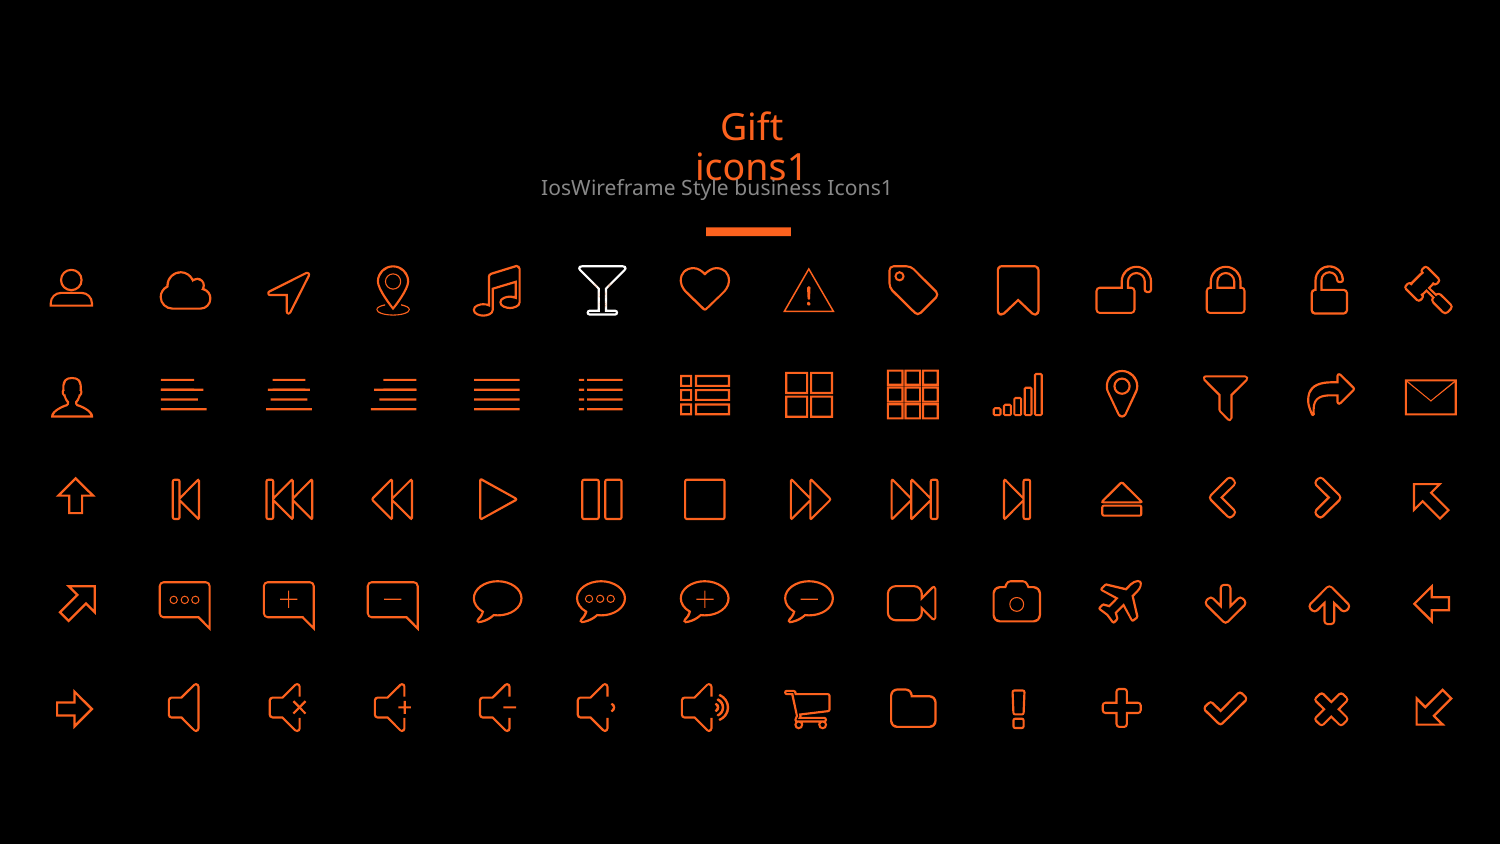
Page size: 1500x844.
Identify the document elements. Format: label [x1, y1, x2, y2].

text_box [1404, 379, 1457, 416]
text_box [886, 585, 937, 622]
text_box [679, 580, 730, 624]
text_box [684, 478, 726, 521]
text_box [1101, 481, 1143, 517]
text_box [886, 369, 939, 420]
text_box [171, 478, 201, 521]
text_box [575, 580, 627, 624]
text_box [1095, 265, 1153, 314]
text_box [472, 580, 523, 624]
text_box [472, 264, 521, 317]
text_box [56, 688, 94, 730]
text_box [890, 478, 939, 521]
text_box [167, 683, 200, 733]
text_box [49, 268, 94, 307]
text_box [1105, 369, 1139, 418]
text_box [158, 581, 211, 632]
text_box [267, 271, 311, 315]
text_box [578, 378, 623, 411]
text_box [581, 478, 600, 521]
text_box [1310, 265, 1349, 315]
text_box [1314, 476, 1342, 519]
text_box [1013, 372, 1043, 417]
text_box [370, 378, 417, 411]
text_box [1204, 583, 1247, 624]
text_box [785, 371, 834, 418]
text_box [890, 688, 937, 728]
text_box [1002, 478, 1032, 521]
text_box [784, 689, 831, 730]
text_box [58, 585, 96, 623]
text_box [578, 265, 627, 316]
text_box [266, 378, 312, 411]
text_box [680, 683, 730, 733]
text_box [992, 403, 1012, 417]
text_box [265, 478, 314, 521]
text_box [782, 267, 835, 313]
text_box [679, 267, 731, 311]
text_box [1205, 265, 1246, 314]
text_box [604, 478, 623, 521]
text_box [55, 476, 96, 515]
text_box [160, 378, 207, 411]
text_box [576, 683, 616, 733]
text_box [1101, 687, 1142, 728]
text_box [679, 374, 731, 416]
text_box [1098, 579, 1142, 624]
text_box [1203, 375, 1249, 422]
text_box [784, 580, 834, 624]
text_box [996, 265, 1040, 316]
text_box [1203, 691, 1248, 726]
text_box [1012, 717, 1025, 730]
text_box [478, 683, 517, 733]
text_box [376, 265, 410, 316]
text_box [992, 580, 1041, 623]
text_box [479, 478, 518, 521]
text_box [474, 378, 520, 411]
text_box [366, 581, 419, 632]
text_box [789, 478, 832, 521]
text_box [1308, 585, 1351, 626]
text_box [1415, 688, 1453, 726]
text_box [1412, 583, 1451, 624]
text_box [888, 265, 939, 316]
text_box [1404, 265, 1453, 315]
text_box [159, 271, 212, 310]
text_box [1307, 373, 1356, 417]
text_box [1412, 483, 1451, 521]
text_box [51, 376, 94, 418]
text_box [585, 99, 850, 237]
text_box [1314, 692, 1349, 727]
text_box [1011, 689, 1026, 716]
text_box [262, 581, 315, 632]
text_box [373, 683, 411, 733]
text_box [268, 683, 307, 733]
text_box [1208, 476, 1237, 519]
text_box [371, 478, 414, 521]
